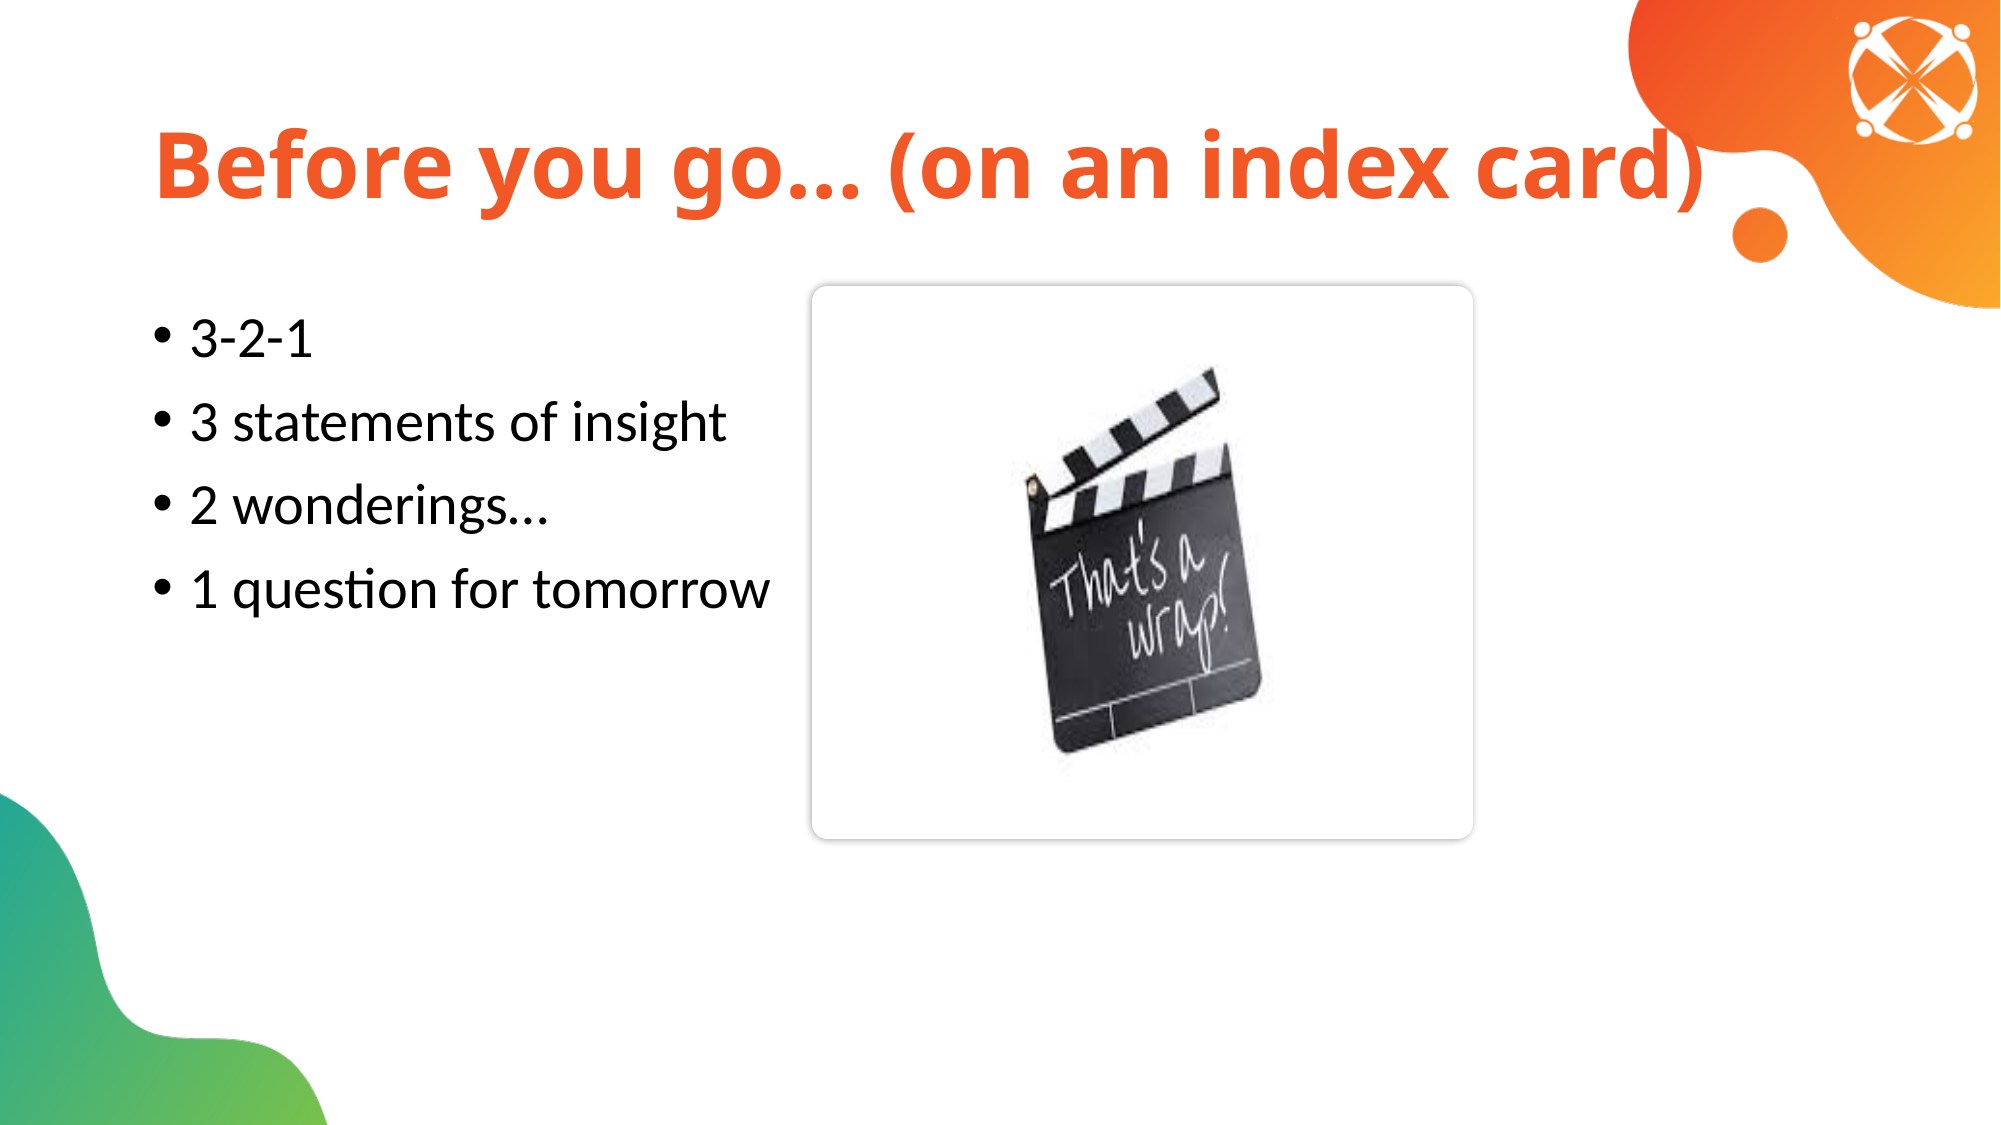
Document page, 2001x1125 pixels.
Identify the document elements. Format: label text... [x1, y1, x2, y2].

title Before you go… (on an index card) [137, 59, 1863, 278]
picture [0, 0, 2001, 1125]
list 3-2-1 3 statements of insight 2 wonderings… 1 question for tomorrow [137, 299, 988, 1014]
